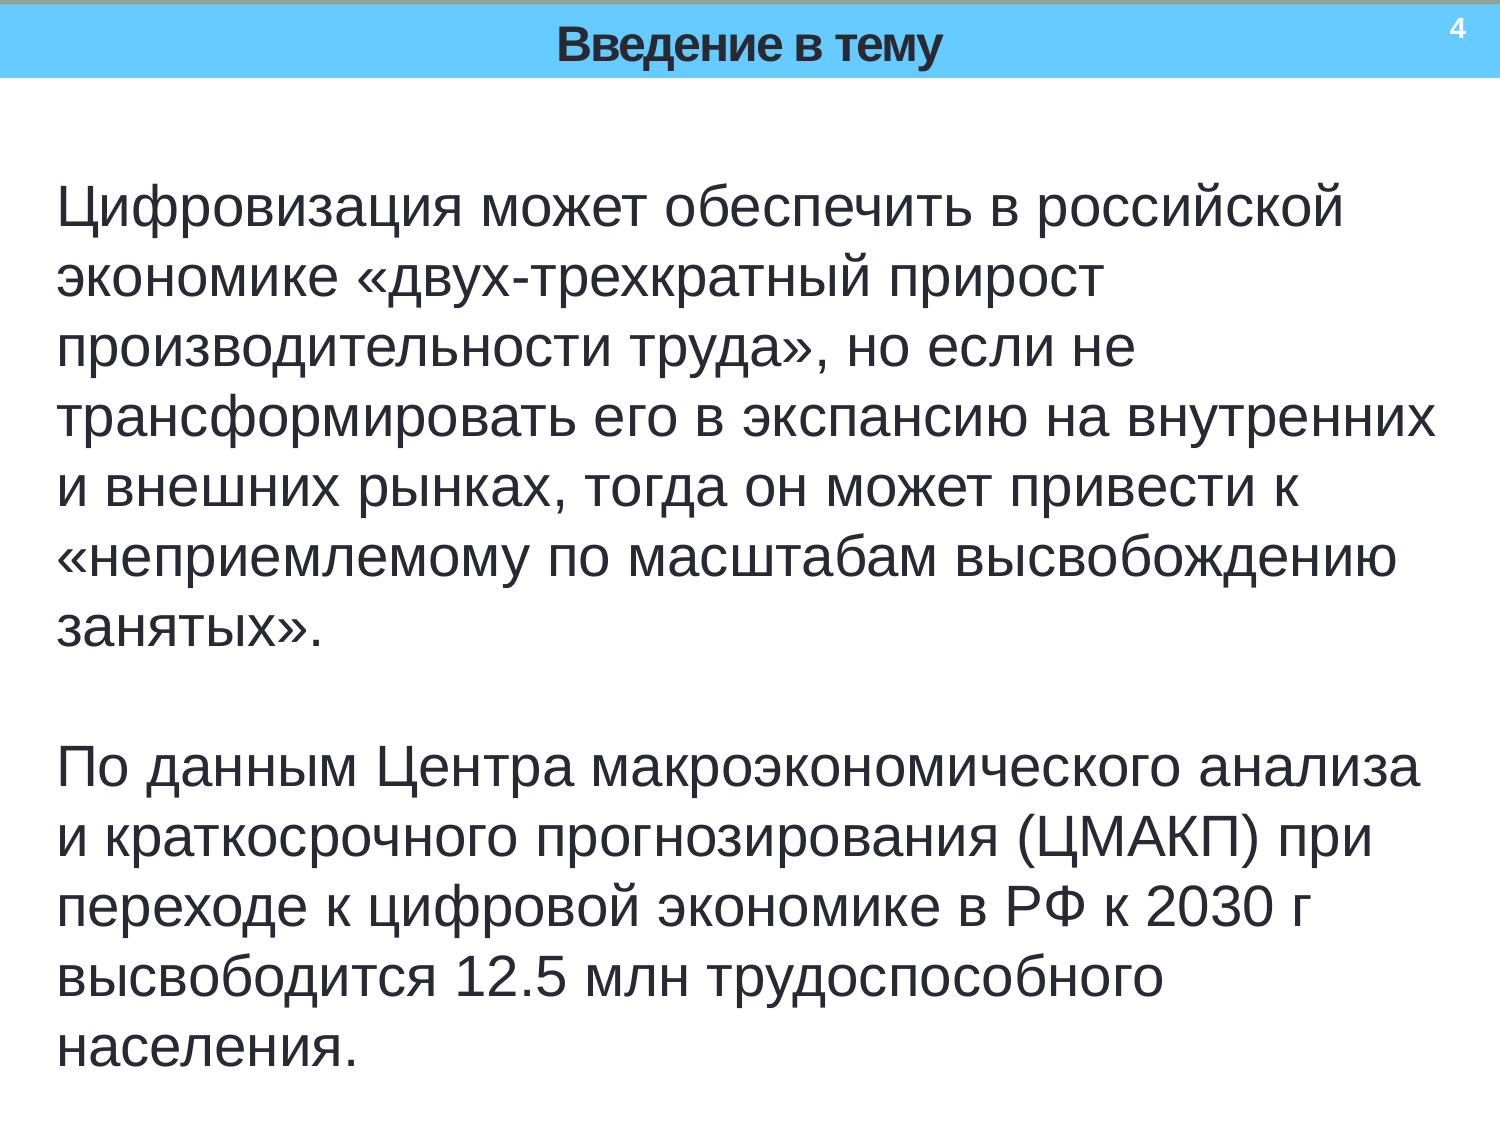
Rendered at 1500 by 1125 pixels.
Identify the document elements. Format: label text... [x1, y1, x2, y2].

text_box Цифровизация может обеспечить в российской экономике «двух-трехкратный прирост производительности труда», но если не трансформировать его в экспансию на внутренних и внешних рынках, тогда он может привести к «неприемлемому по масштабам высвобождению занятых». По данным Центра макроэкономического анализа и краткосрочного прогнозирования (ЦМАКП) при переходе к цифровой экономике в РФ к 2030 г высвободится 12.5 млн трудоспособного населения. [41, 160, 1471, 1086]
title Введение в тему [0, 4, 1500, 79]
slide_number 4 [1435, 0, 1484, 54]
